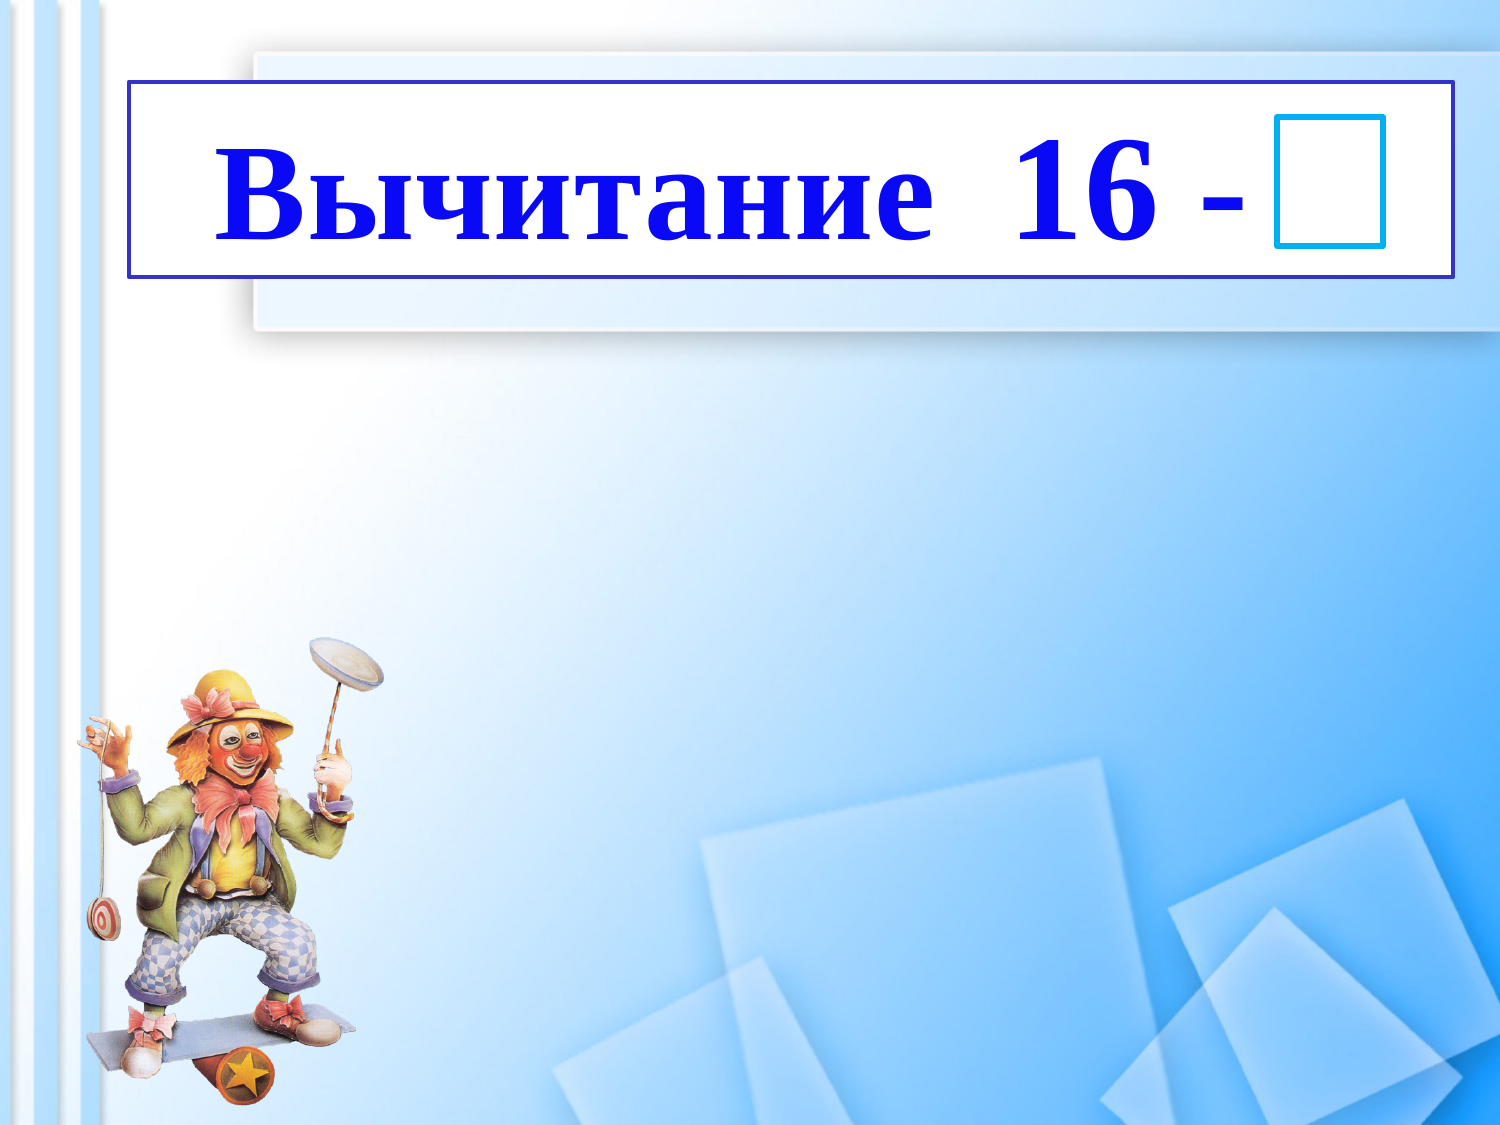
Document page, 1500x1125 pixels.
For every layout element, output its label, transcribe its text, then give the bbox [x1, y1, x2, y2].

text_box [1275, 115, 1385, 248]
text_box Вычитание 16 - [127, 80, 1455, 279]
picture [0, 0, 1500, 1125]
